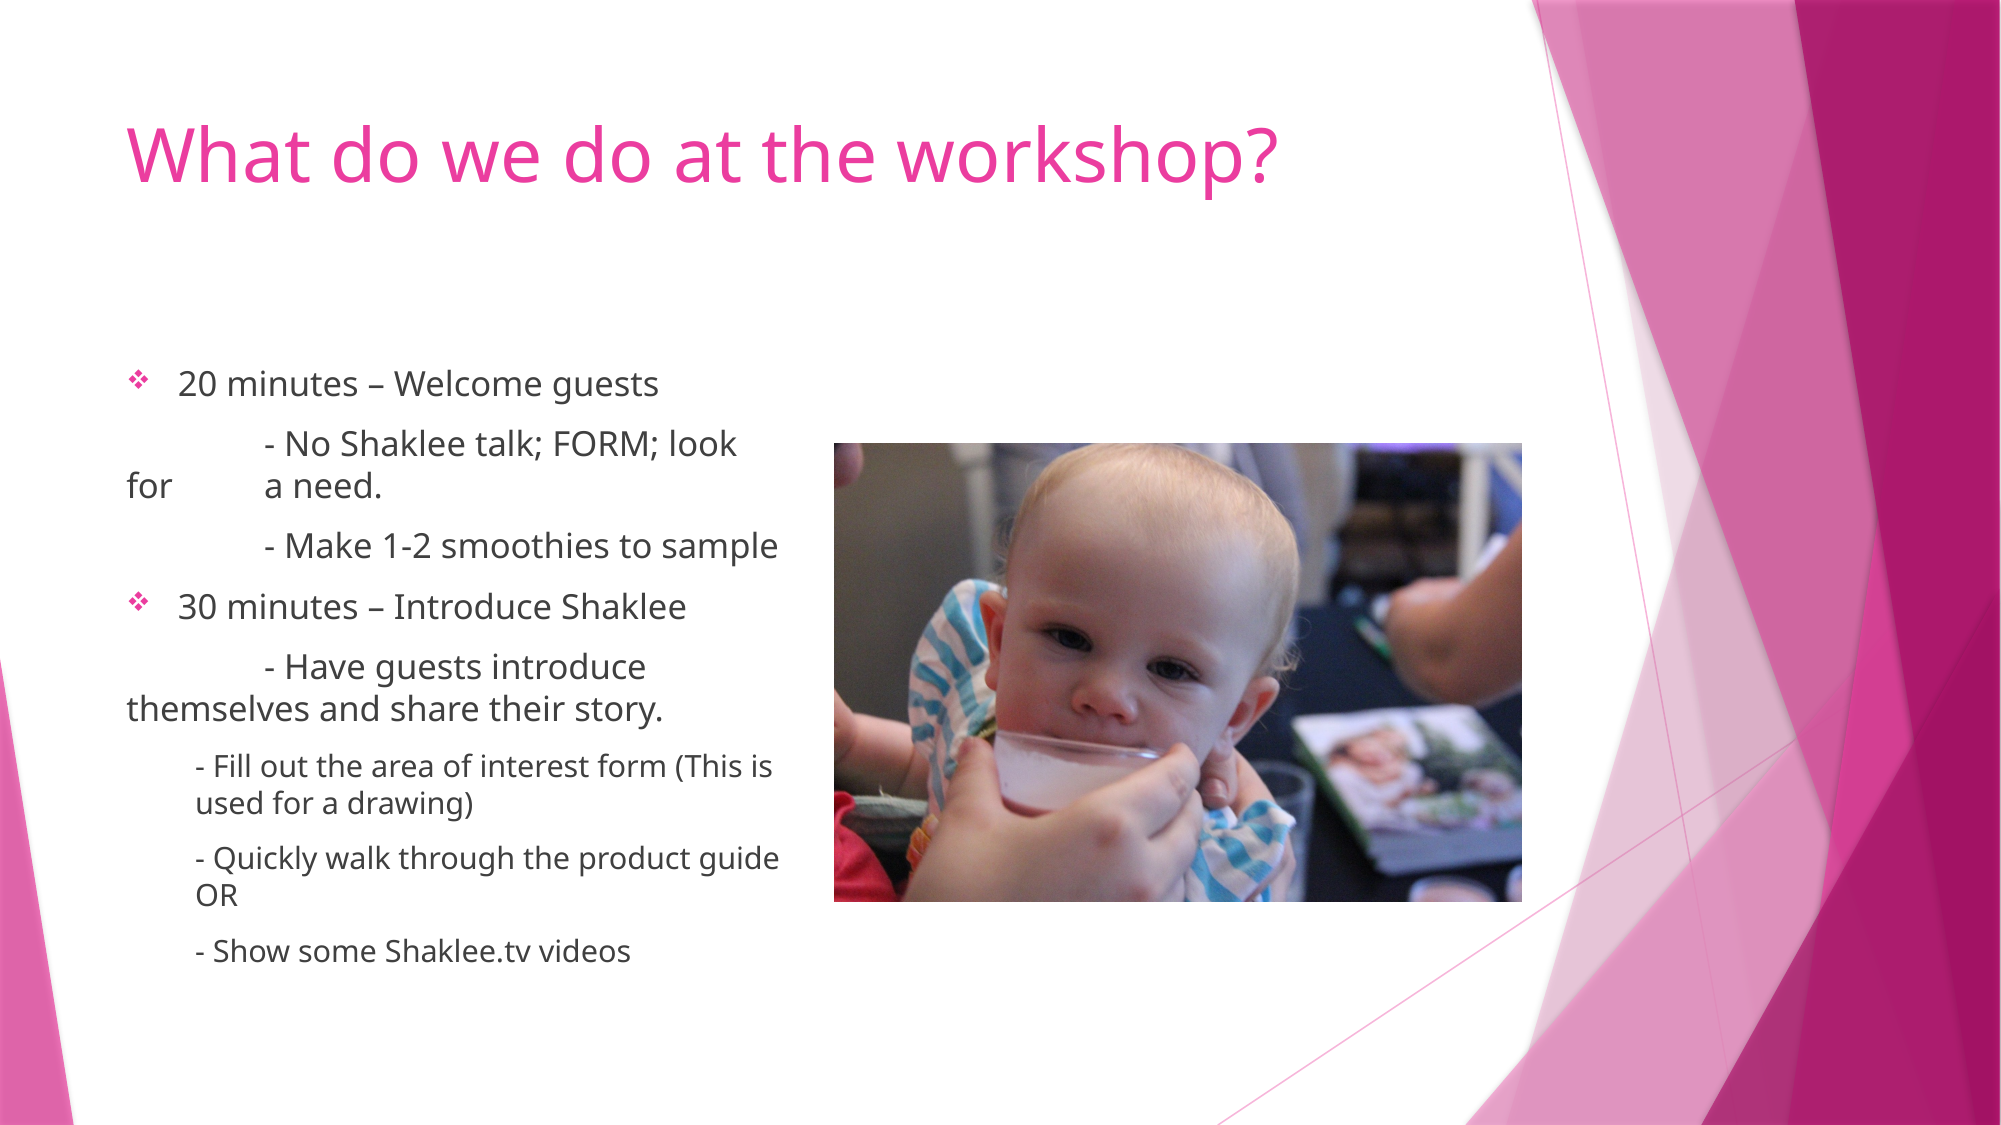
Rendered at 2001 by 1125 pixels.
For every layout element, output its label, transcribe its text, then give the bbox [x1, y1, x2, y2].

list 20 minutes – Welcome guests - No Shaklee talk; FORM; look for a need. - Make 1-2 smoothies to sample 30 minutes – Introduce Shaklee - Have guests introduce themselves and share their story. - Fill out the area of interest form (This is used for a drawing) - Quickly walk through the product guide OR - Show some Shaklee.tv videos [110, 354, 798, 992]
title What do we do at the workshop? [110, 99, 1522, 317]
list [834, 443, 1522, 903]
